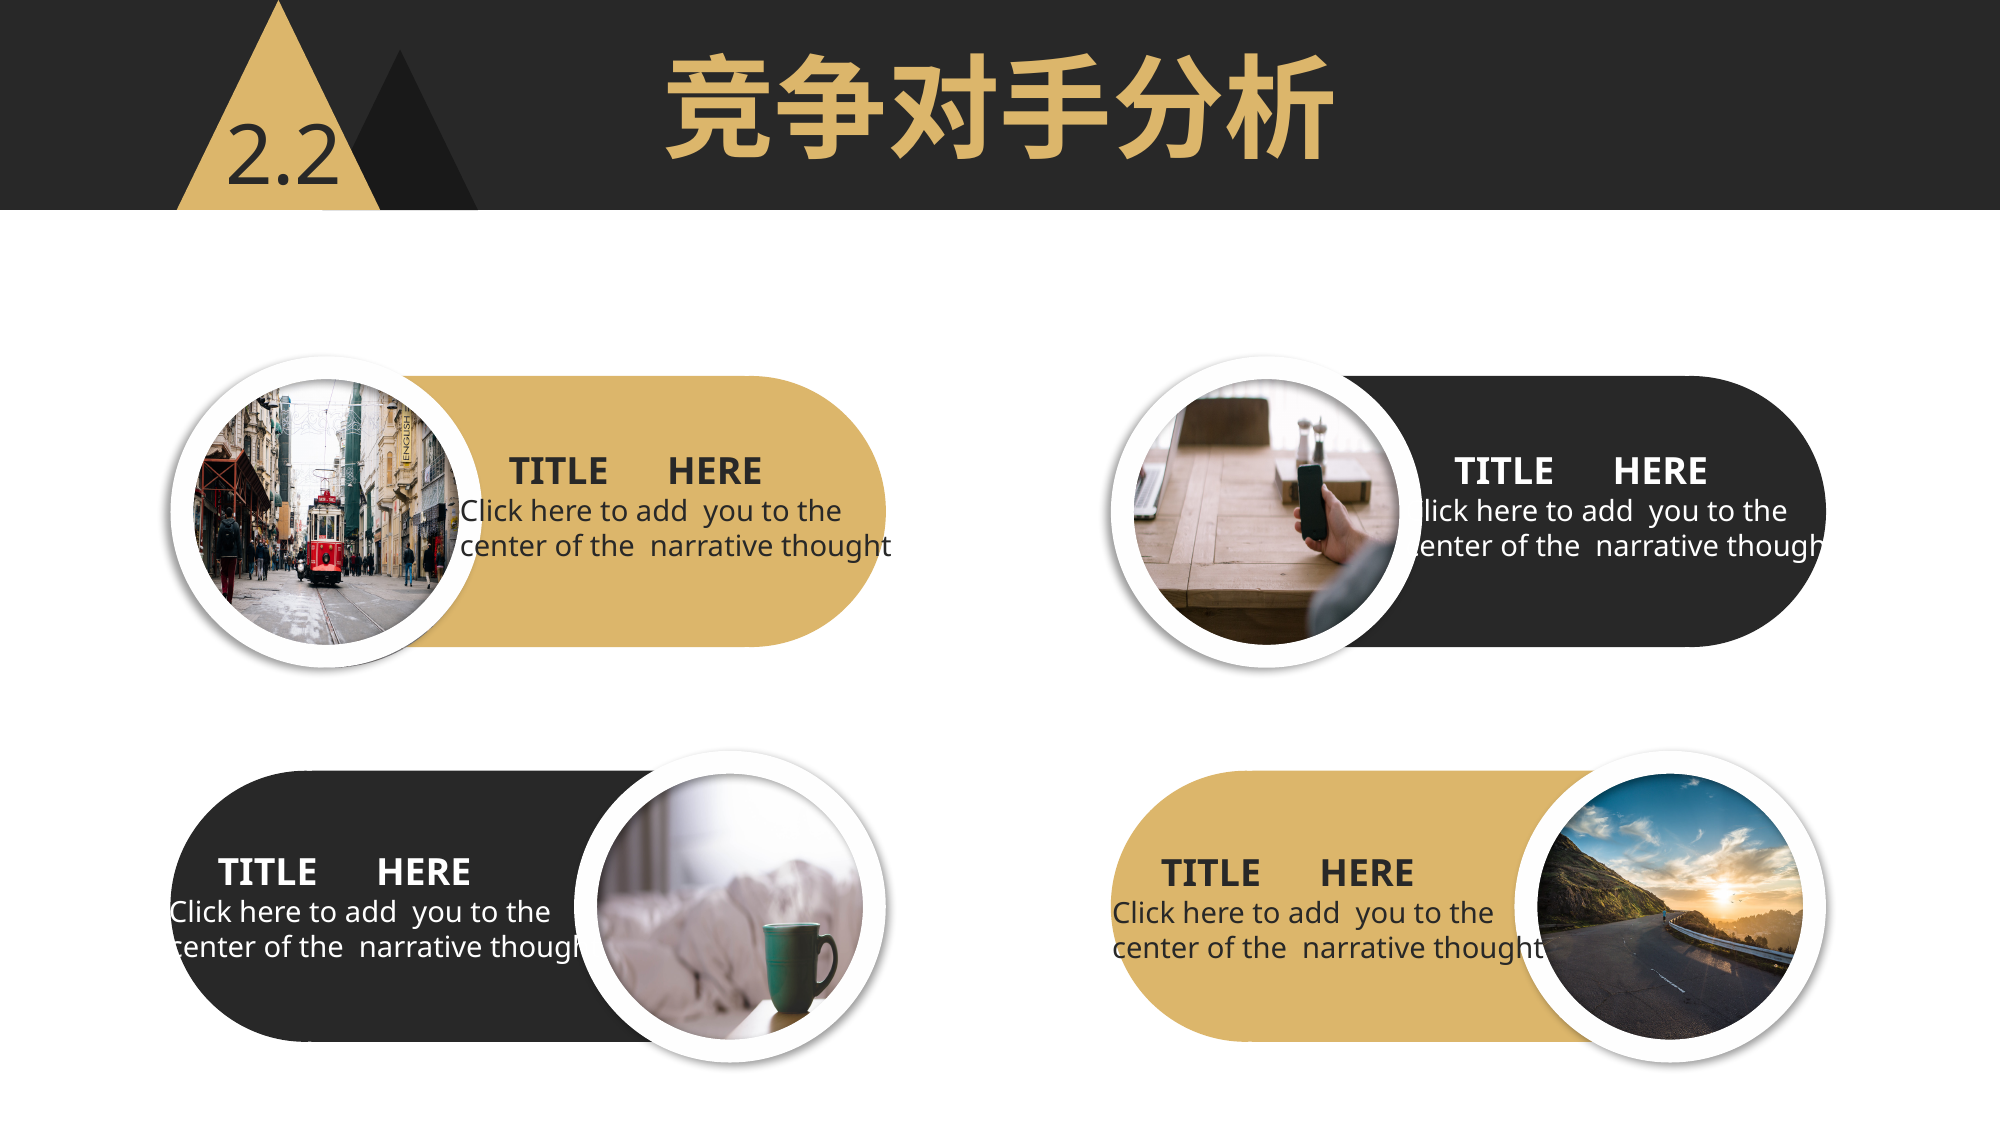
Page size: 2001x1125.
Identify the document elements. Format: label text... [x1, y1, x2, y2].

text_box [1110, 356, 1827, 668]
text_box [281, 0, 2000, 211]
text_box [1110, 750, 1827, 1063]
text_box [170, 356, 886, 668]
text_box [232, 0, 325, 93]
text_box 2.2 [210, 93, 358, 209]
text_box [0, 0, 276, 211]
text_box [170, 750, 886, 1063]
text_box [320, 47, 480, 212]
text_box [175, 138, 382, 211]
text_box 竞争对手分析 [647, 29, 1353, 179]
